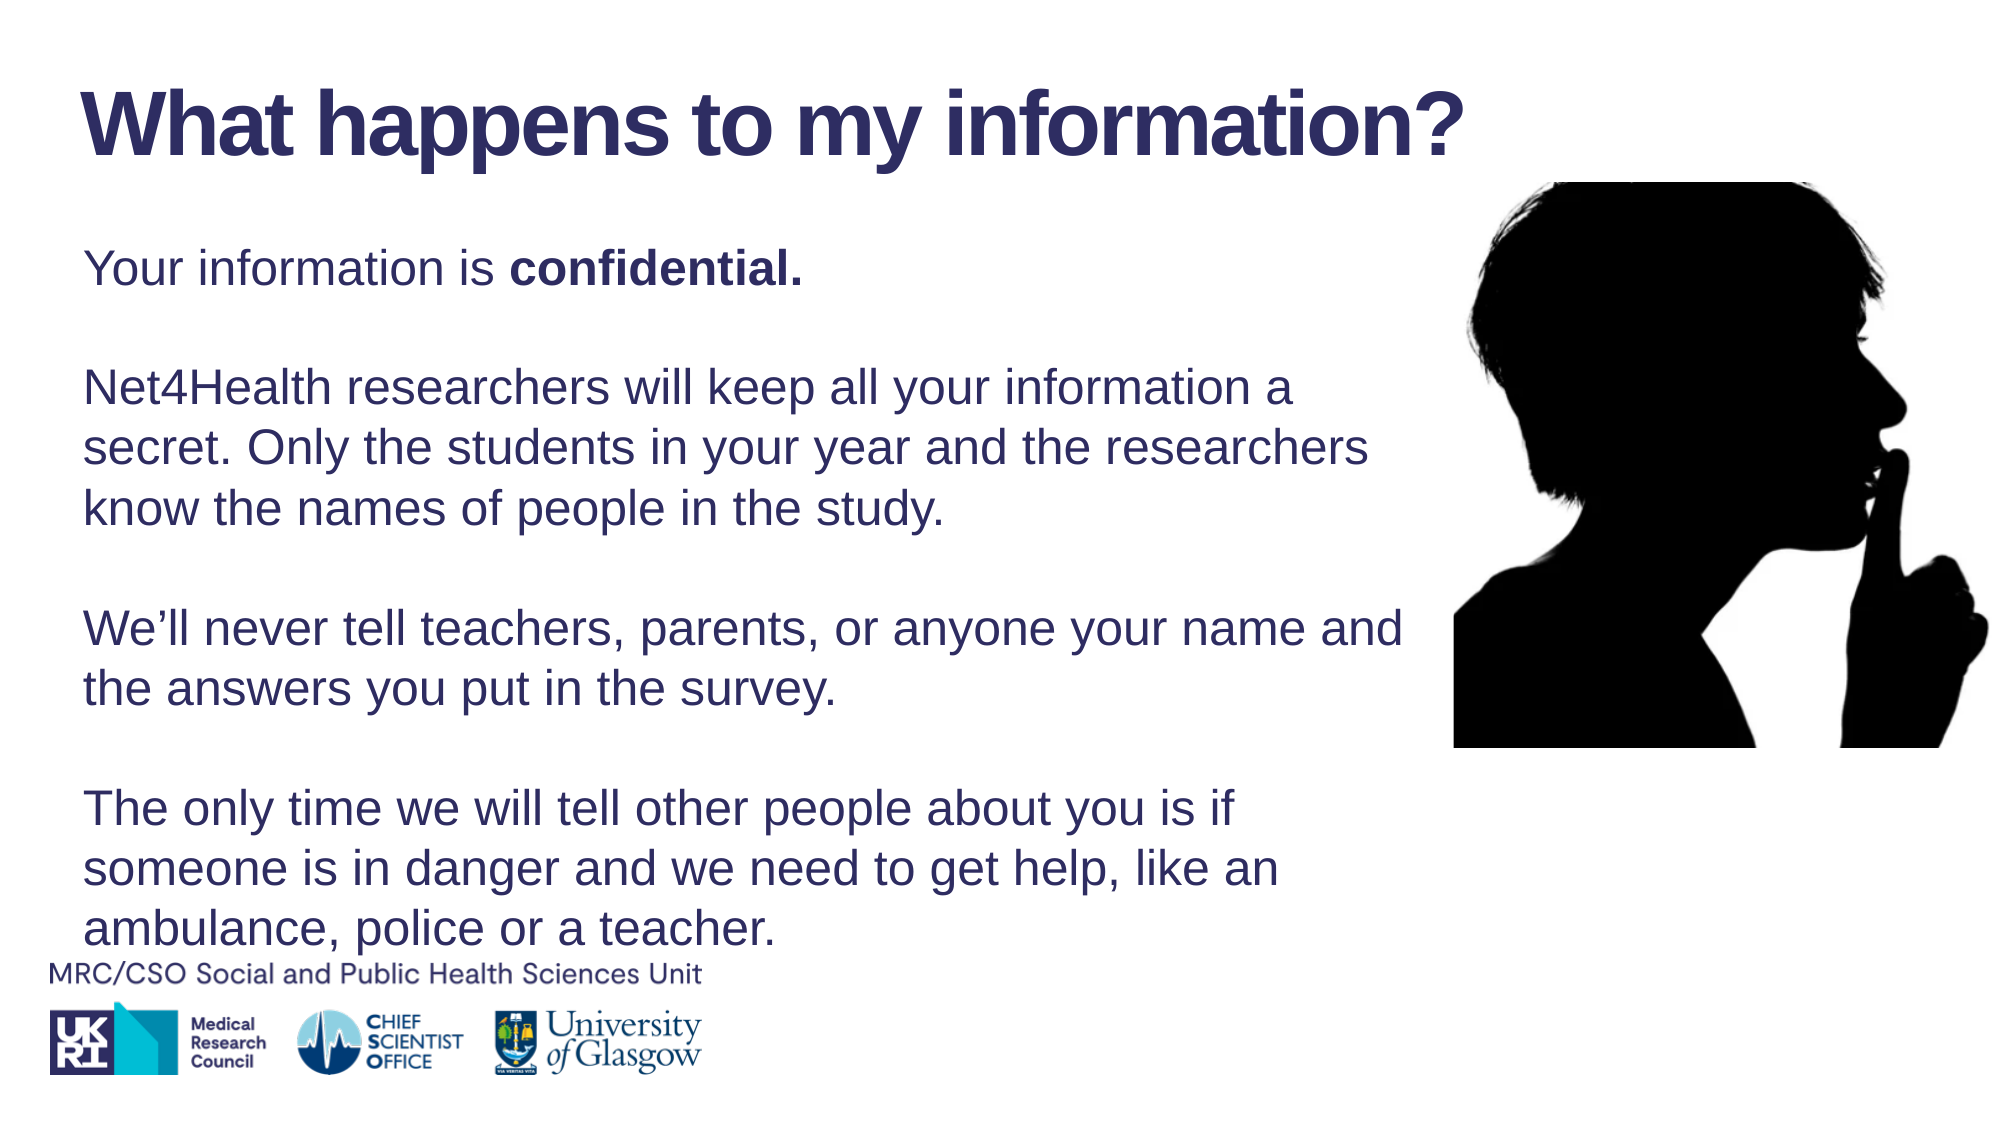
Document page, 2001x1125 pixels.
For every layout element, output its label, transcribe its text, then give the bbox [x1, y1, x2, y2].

picture [50, 961, 158, 1075]
text_box What happens to my information? [66, 56, 1620, 182]
picture [178, 1023, 702, 1075]
text_box Your information is confidential. Net4Health researchers will keep all your information a secret. Only the students in your year and the researchers know the names of people in the study. We’ll never tell teachers, parents, or anyone your name and the answers you put in the survey. The only time we will tell other people about you is if someone is in danger and we need to get help, like an ambulance, police or a teacher. [68, 227, 1425, 1023]
picture [1453, 182, 2000, 748]
